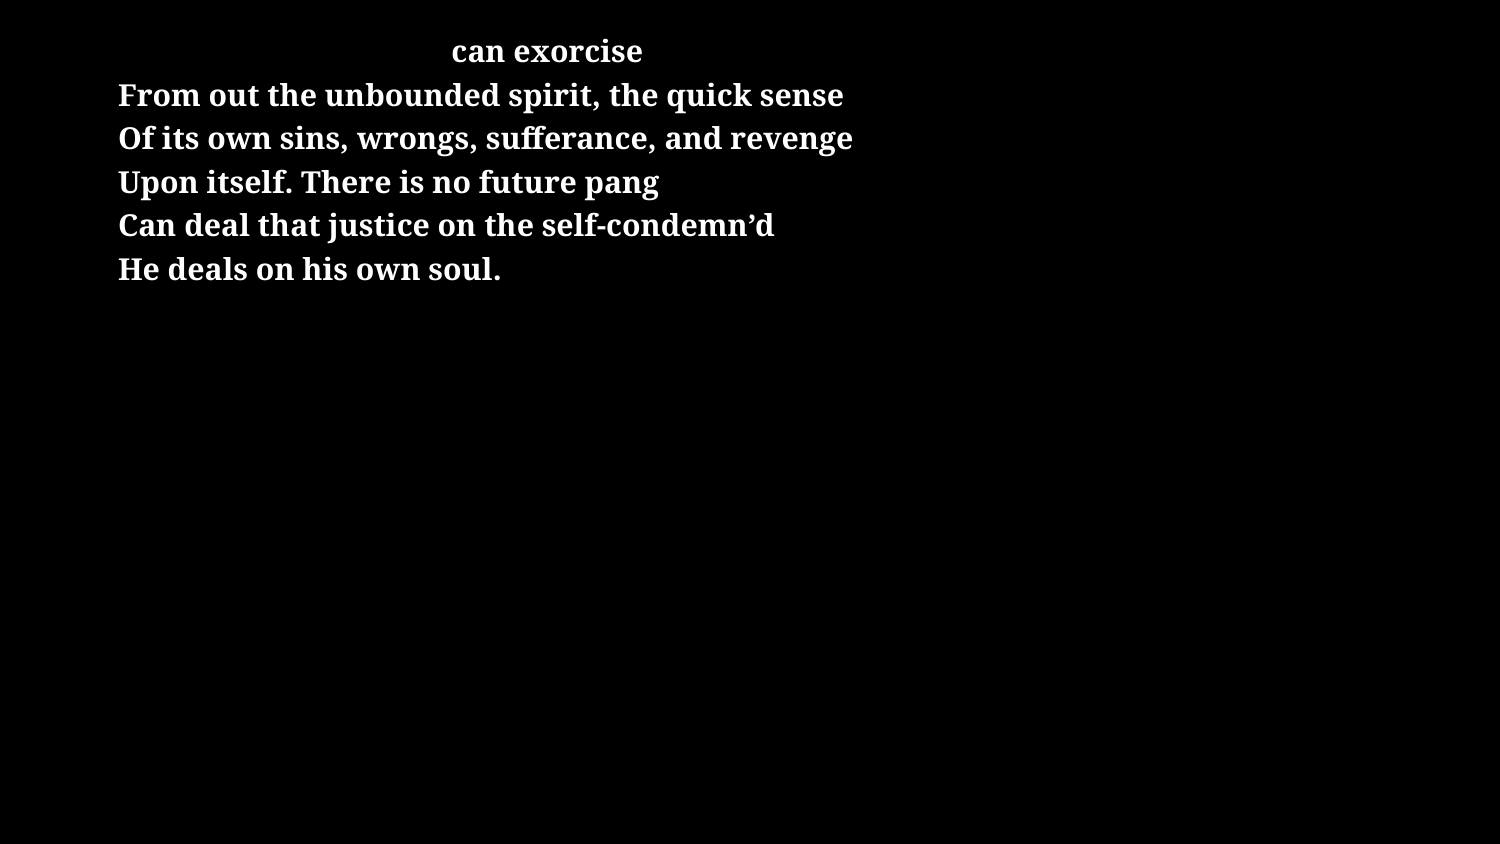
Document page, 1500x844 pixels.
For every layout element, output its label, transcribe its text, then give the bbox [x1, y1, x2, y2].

title can exorcise From out the unbounded spirit, the quick sense Of its own sins, wrongs, sufferance, and revenge Upon itself. There is no future pang Can deal that justice on the self-condemn’d He deals on his own soul. [103, 17, 1397, 299]
